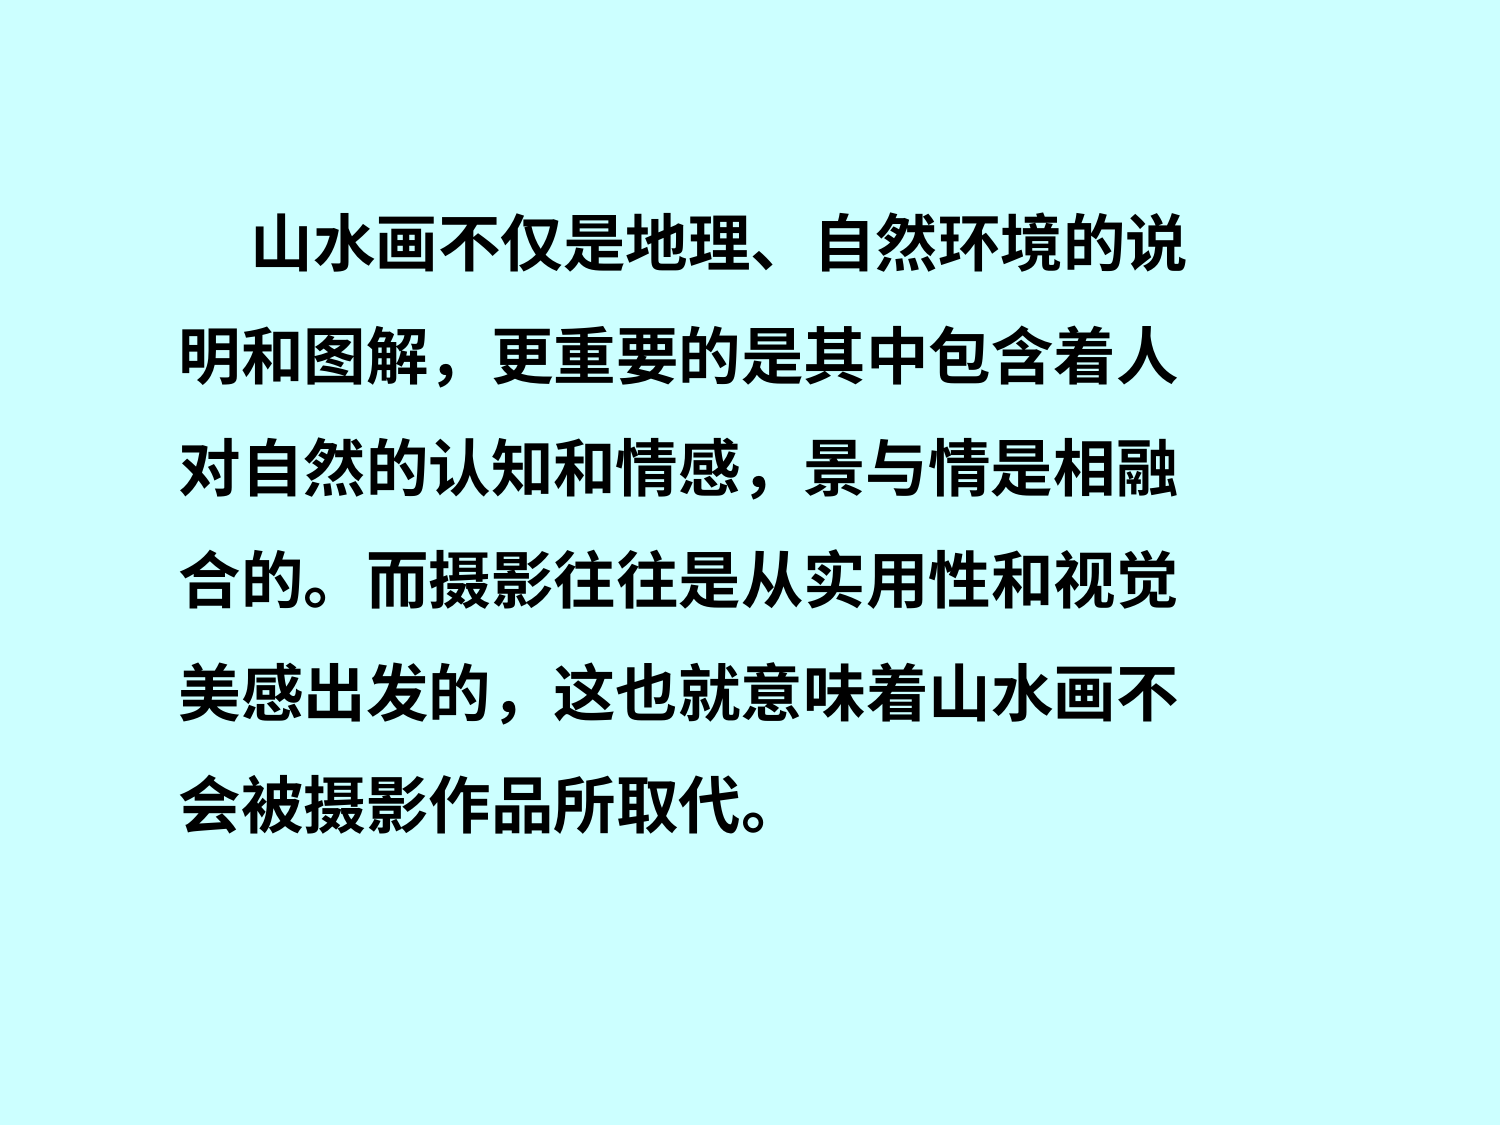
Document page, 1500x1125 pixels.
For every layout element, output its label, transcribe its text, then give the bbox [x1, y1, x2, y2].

text_box 山水画不仅是地理、自然环境的说明和图解，更重要的是其中包含着人对自然的认知和情感，景与情是相融合的。而摄影往往是从实用性和视觉美感出发的，这也就意味着山水画不会被摄影作品所取代。 [164, 159, 1244, 849]
